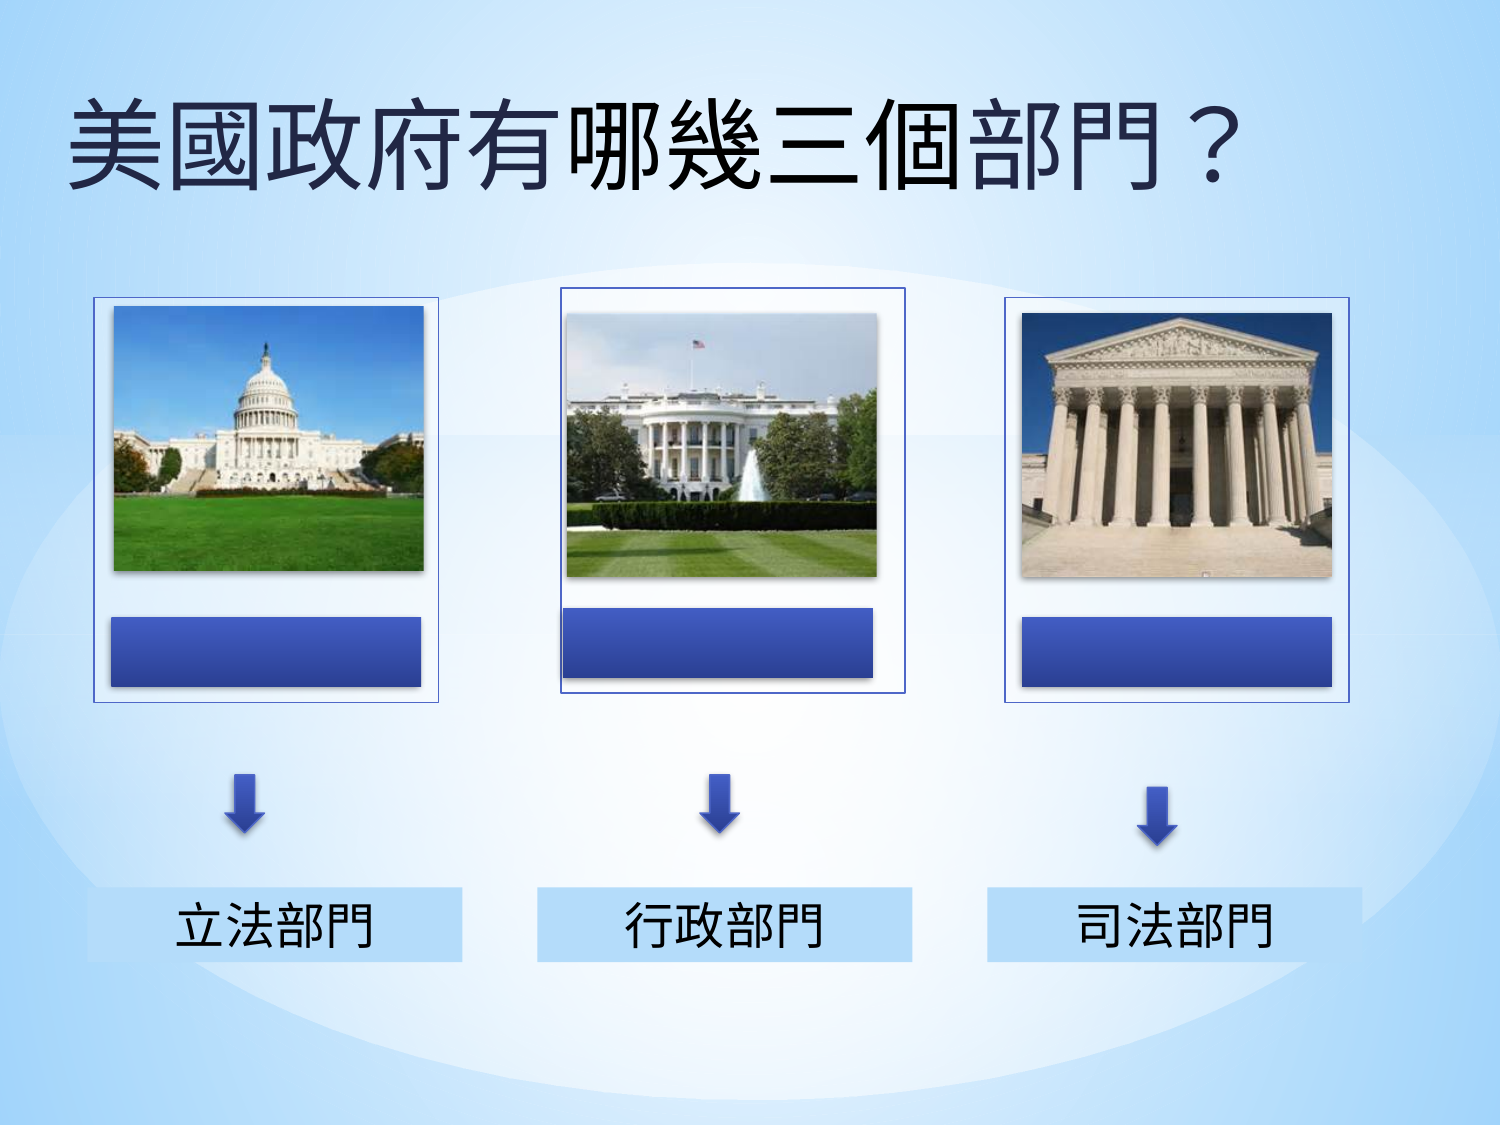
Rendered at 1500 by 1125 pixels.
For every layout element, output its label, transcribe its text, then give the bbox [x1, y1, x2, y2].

text_box [1136, 786, 1178, 846]
text_box [224, 774, 266, 834]
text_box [93, 270, 1350, 730]
text_box 行政部門 [537, 887, 913, 963]
text_box 立法部門 [87, 887, 463, 963]
text_box [699, 774, 741, 834]
text_box 司法部門 [987, 887, 1363, 963]
subtitle 美國政府有哪幾三個部門？ [50, 75, 1388, 250]
